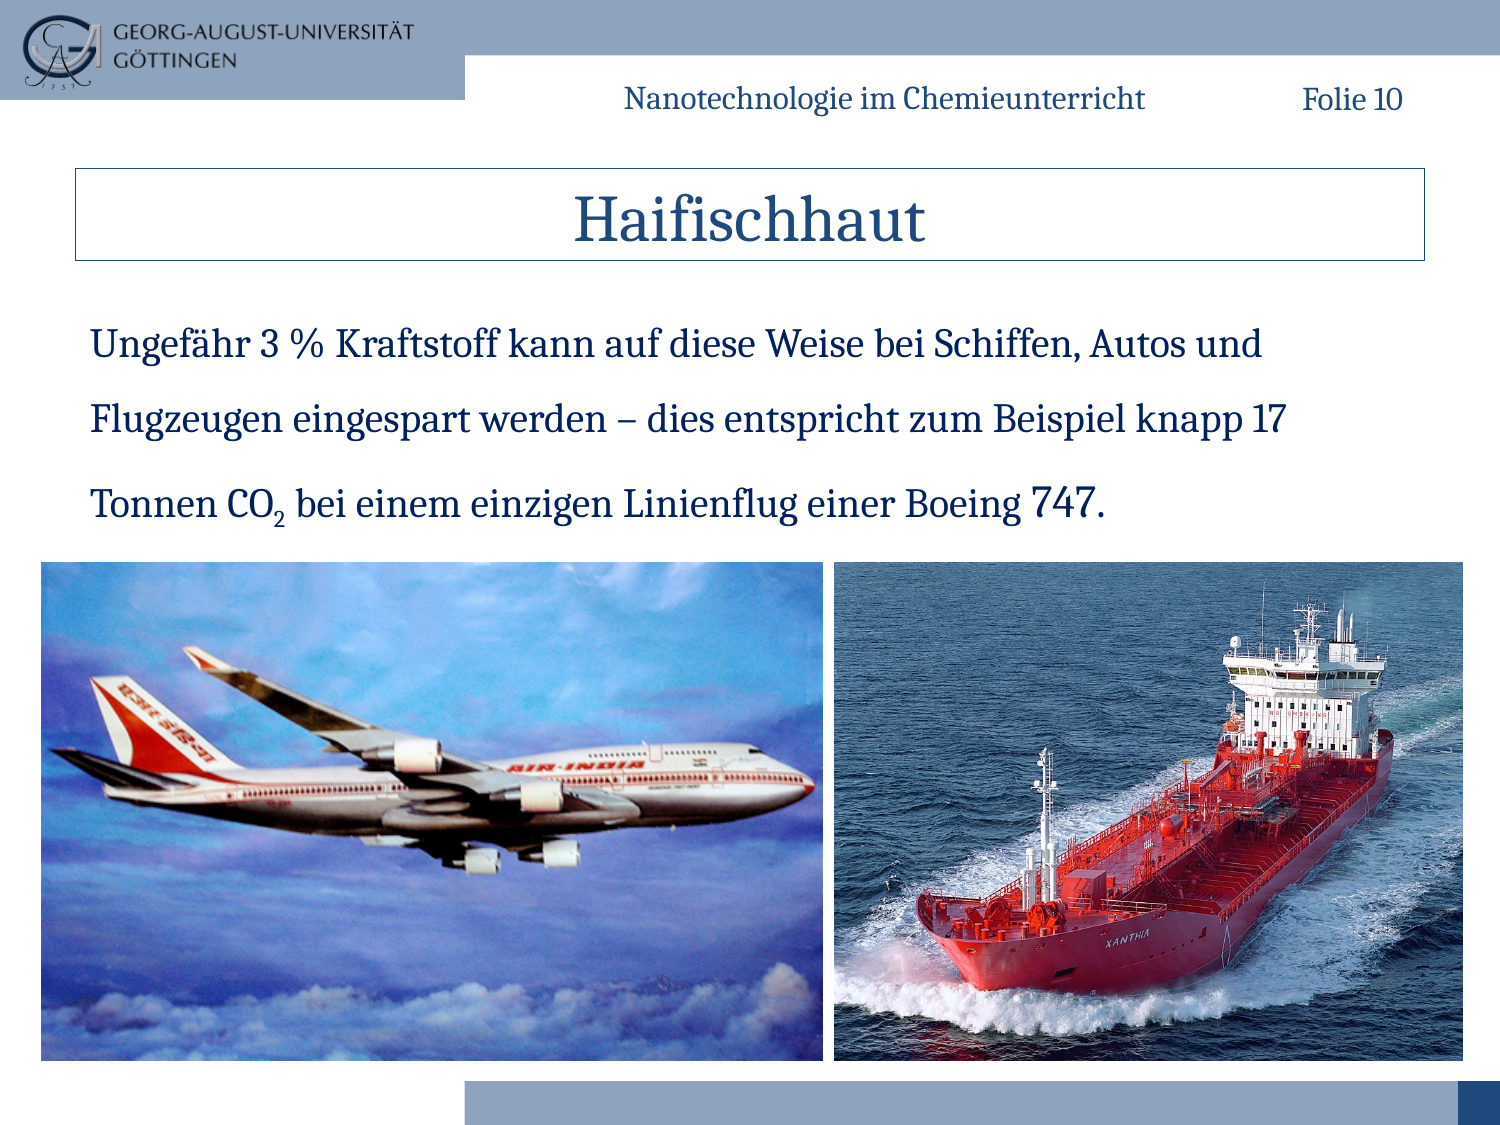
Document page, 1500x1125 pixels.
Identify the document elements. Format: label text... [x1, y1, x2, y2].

picture [22, 14, 414, 90]
slide_number Folie 10 [1248, 53, 1419, 140]
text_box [40, 562, 1463, 1062]
title Haifischhaut [75, 168, 1425, 261]
list Ungefähr 3 % Kraftstoff kann auf diese Weise bei Schiffen, Autos und Flugzeugen eingespart werden – dies entspricht zum Beispiel knapp 17 Tonnen CO2 bei einem einzigen Linienflug einer Boeing 747. [75, 283, 1425, 560]
